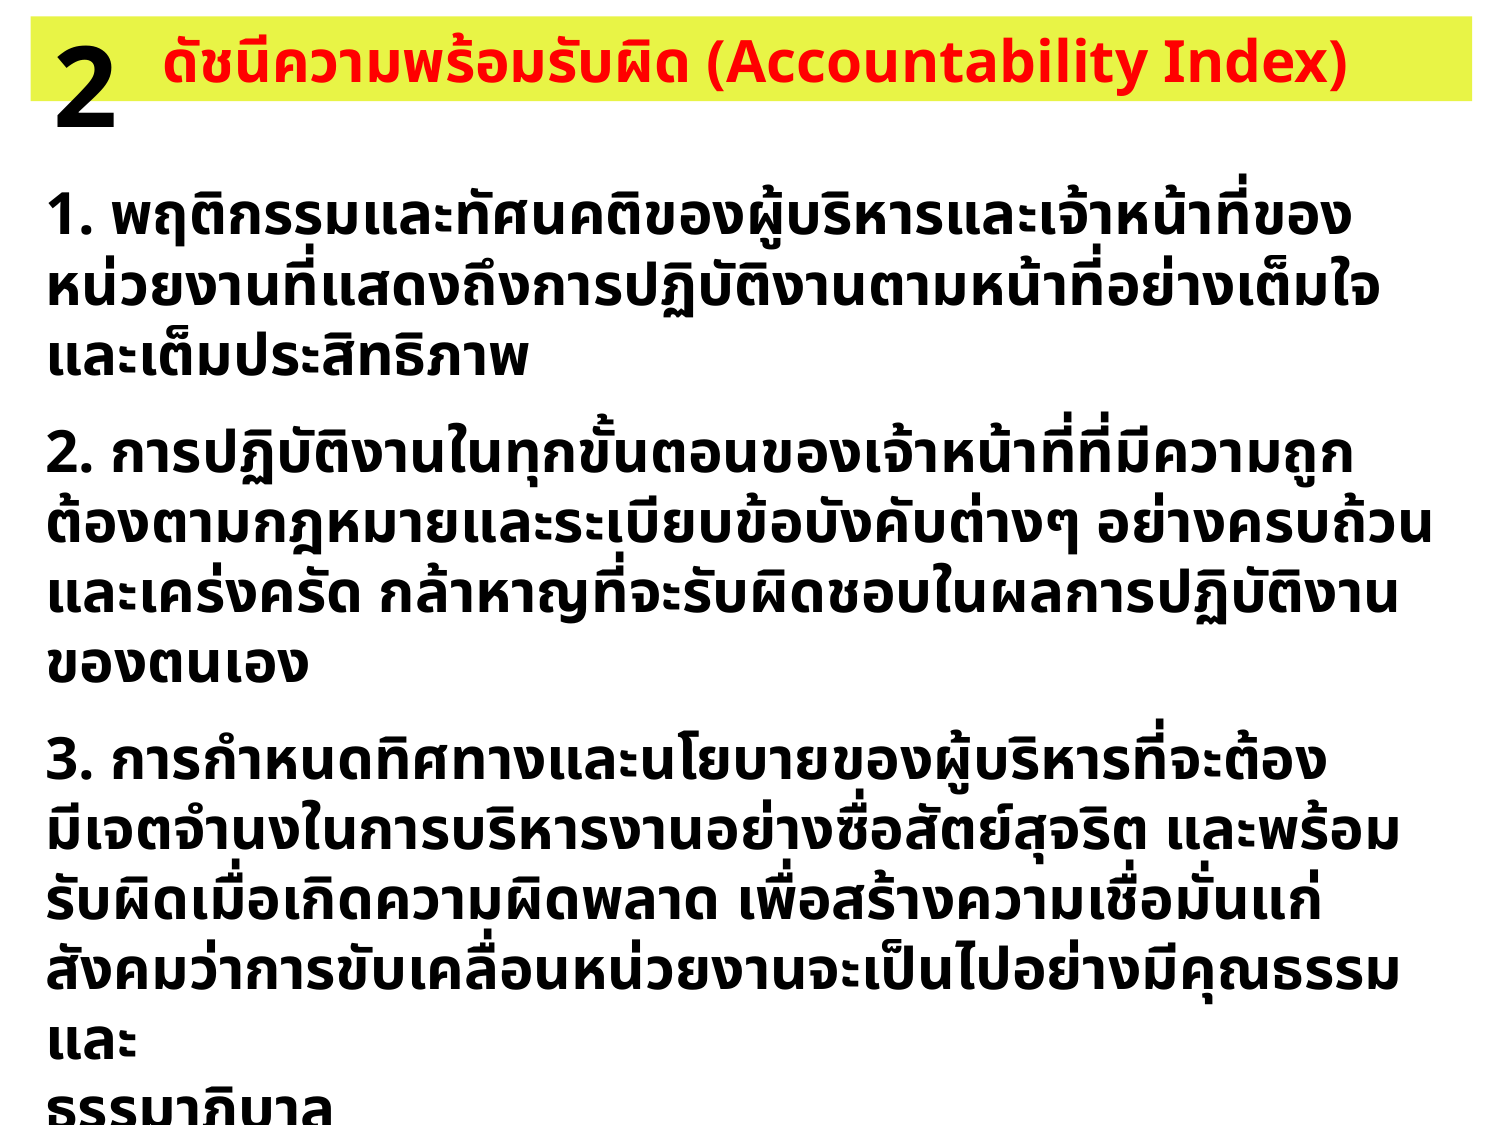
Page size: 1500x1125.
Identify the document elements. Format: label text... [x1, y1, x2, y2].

text_box 2 [9, 7, 140, 157]
text_box 1. พฤติกรรมและทัศนคติของผู้บริหารและเจ้าหน้าที่ของหน่วยงานที่แสดงถึงการปฏิบัติงานตามหน้าที่อย่างเต็มใจและเต็มประสิทธิภาพ 2. การปฏิบัติงานในทุกขั้นตอนของเจ้าหน้าที่ที่มีความถูกต้องตามกฎหมายและระเบียบข้อบังคับต่างๆ อย่างครบถ้วนและเคร่งครัด กล้าหาญที่จะรับผิดชอบในผลการปฏิบัติงานของตนเอง 3. การกำหนดทิศทางและนโยบายของผู้บริหารที่จะต้อง มีเจตจำนงในการบริหารงานอย่างซื่อสัตย์สุจริต และพร้อม รับผิดเมื่อเกิดความผิดพลาด เพื่อสร้างความเชื่อมั่นแก่สังคมว่าการขับเคลื่อนหน่วยงานจะเป็นไปอย่างมีคุณธรรมและ ธรรมาภิบาล [28, 167, 1475, 1125]
text_box ดัชนีความพร้อมรับผิด (Accountability Index) [140, 16, 1473, 102]
